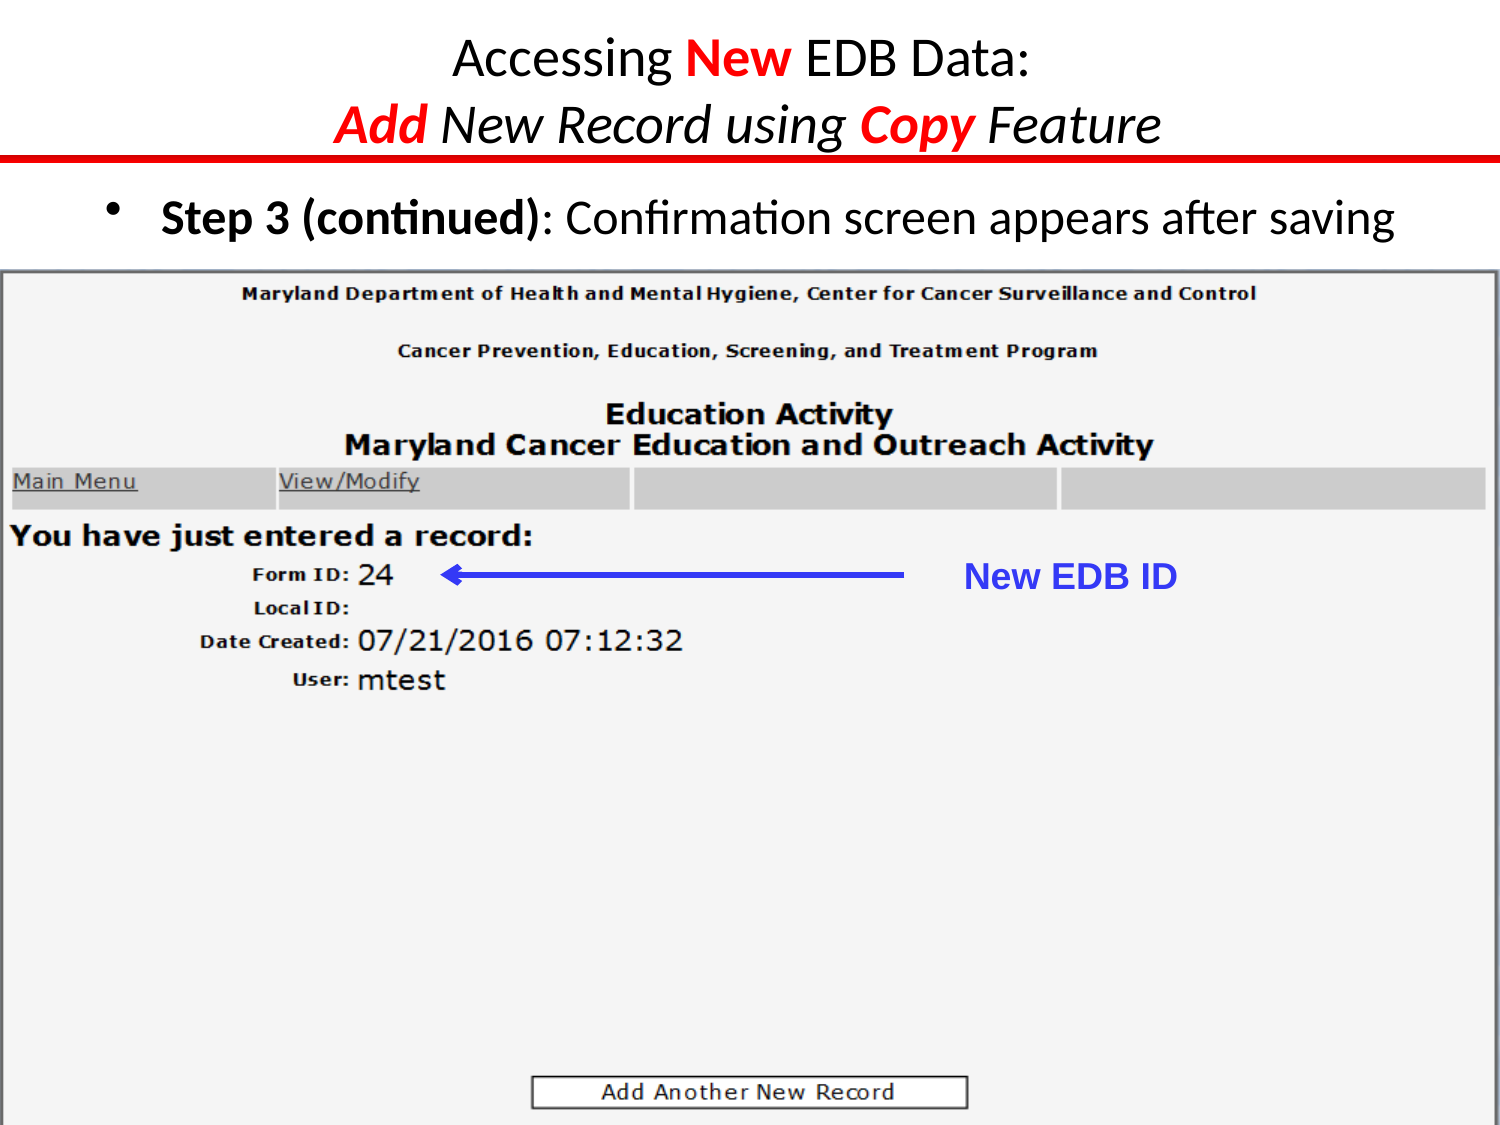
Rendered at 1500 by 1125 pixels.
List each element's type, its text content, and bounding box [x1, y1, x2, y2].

list Step 3 (continued): Confirmation screen appears after saving [89, 176, 1440, 267]
title Accessing New EDB Data: Add New Record using Copy Feature [73, 12, 1424, 164]
picture [0, 163, 1500, 1125]
picture [0, 0, 1500, 155]
